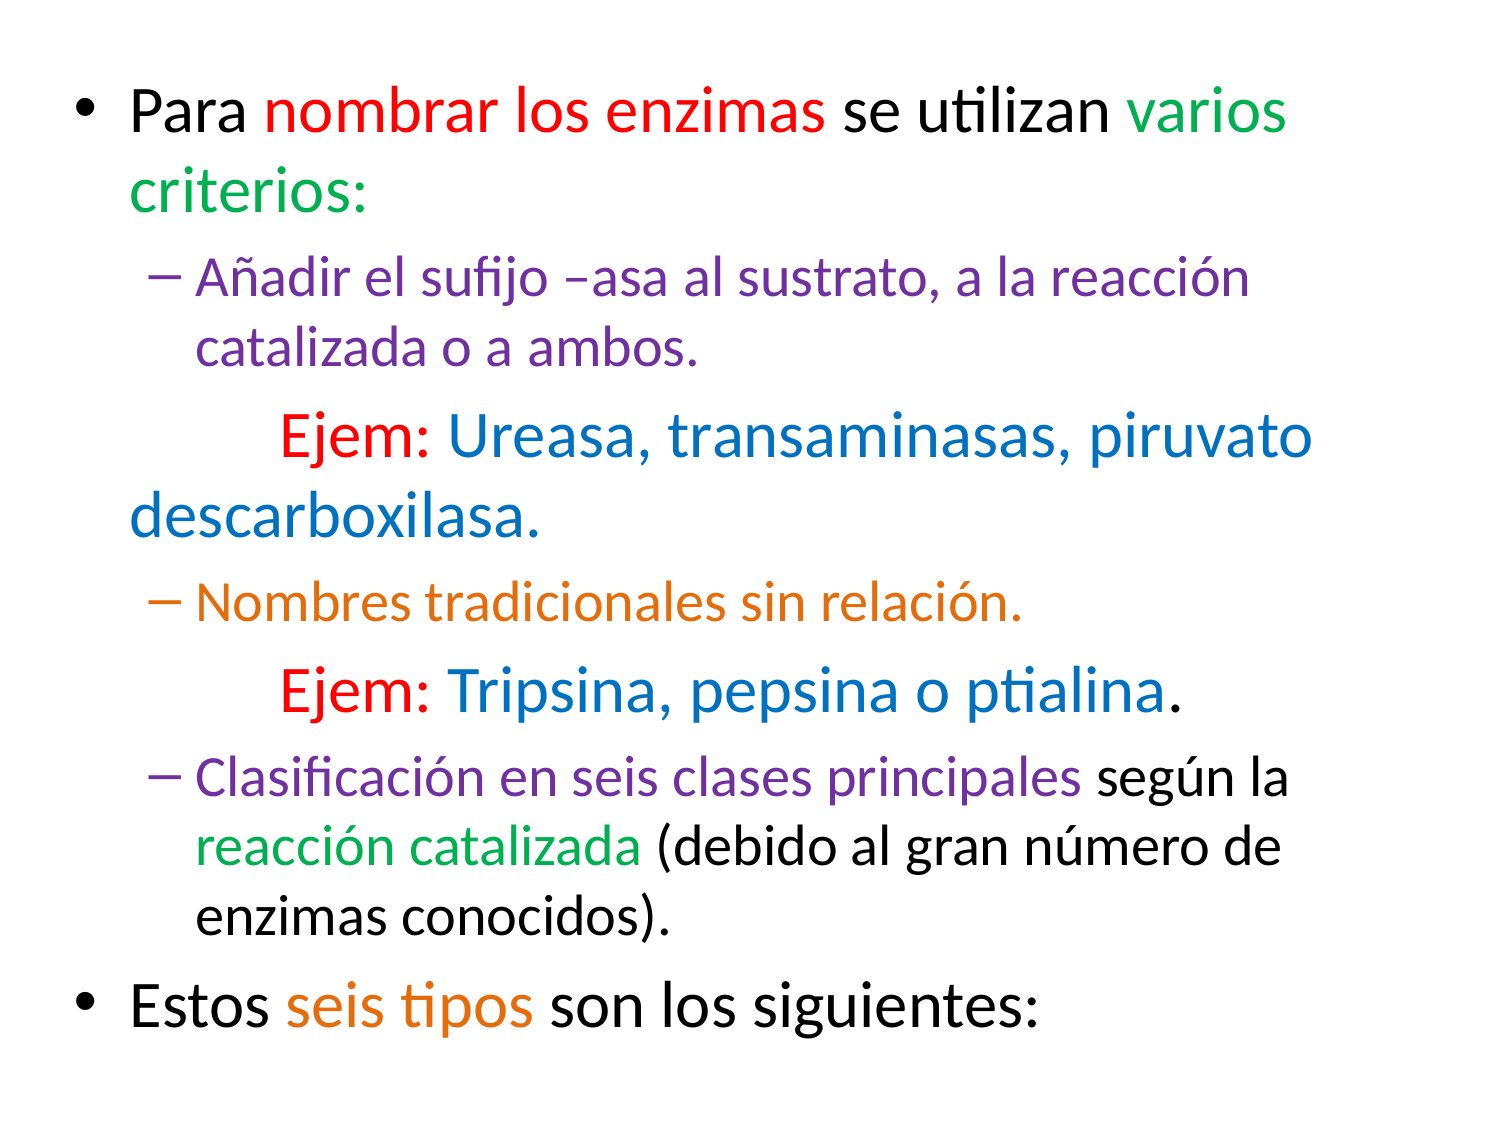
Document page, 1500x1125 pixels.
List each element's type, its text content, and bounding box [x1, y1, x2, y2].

list Para nombrar los enzimas se utilizan varios criterios: Añadir el sufijo –asa al sustrato, a la reacción catalizada o a ambos. Ejem: Ureasa, transaminasas, piruvato descarboxilasa. Nombres tradicionales sin relación. Ejem: Tripsina, pepsina o ptialina. Clasificación en seis clases principales según la reacción catalizada (debido al gran número de enzimas conocidos). Estos seis tipos son los siguientes: [58, 58, 1425, 1090]
